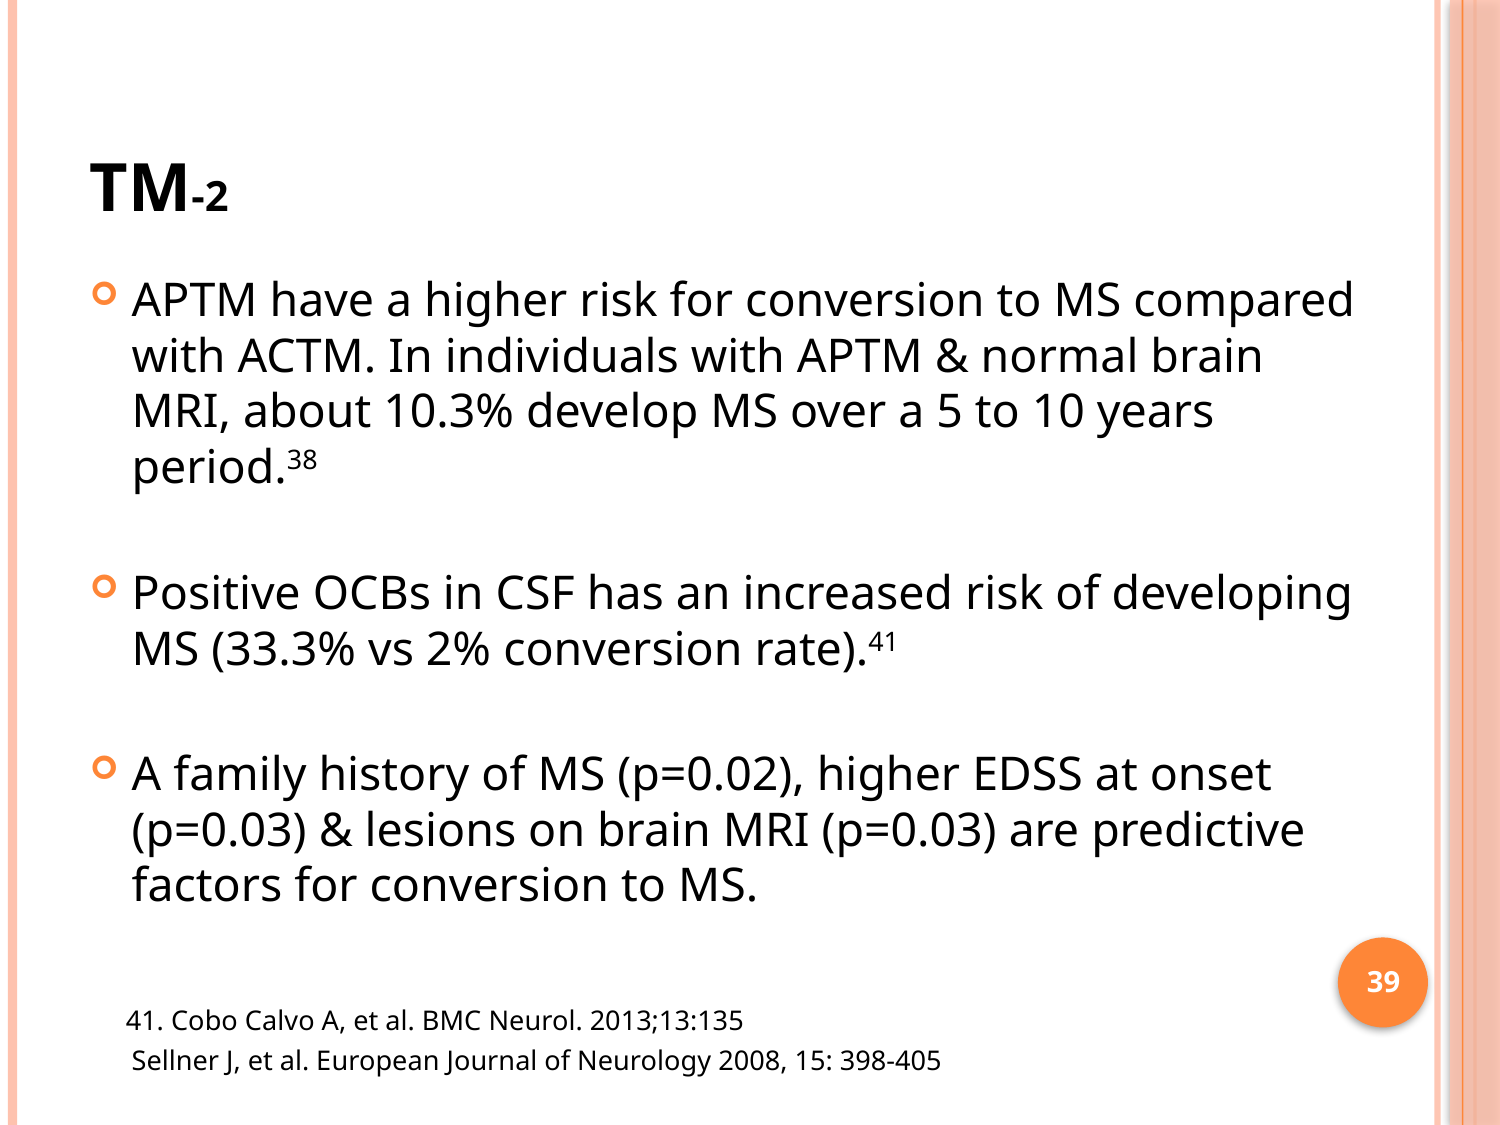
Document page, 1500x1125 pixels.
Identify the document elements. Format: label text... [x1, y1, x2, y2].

list APTM have a higher risk for conversion to MS compared with ACTM. In individuals with APTM & normal brain MRI, about 10.3% develop MS over a 5 to 10 years period.38 Positive OCBs in CSF has an increased risk of developing MS (33.3% vs 2% conversion rate).41 A family history of MS (p=0.02), higher EDSS at onset (p=0.03) & lesions on brain MRI (p=0.03) are predictive factors for conversion to MS. 41. Cobo Calvo A, et al. BMC Neurol. 2013;13:135 Sellner J, et al. European Journal of Neurology 2008, 15: 398-405 [75, 262, 1381, 1087]
slide_number 39 [1333, 940, 1434, 1027]
title TM-2 [75, 45, 1300, 233]
